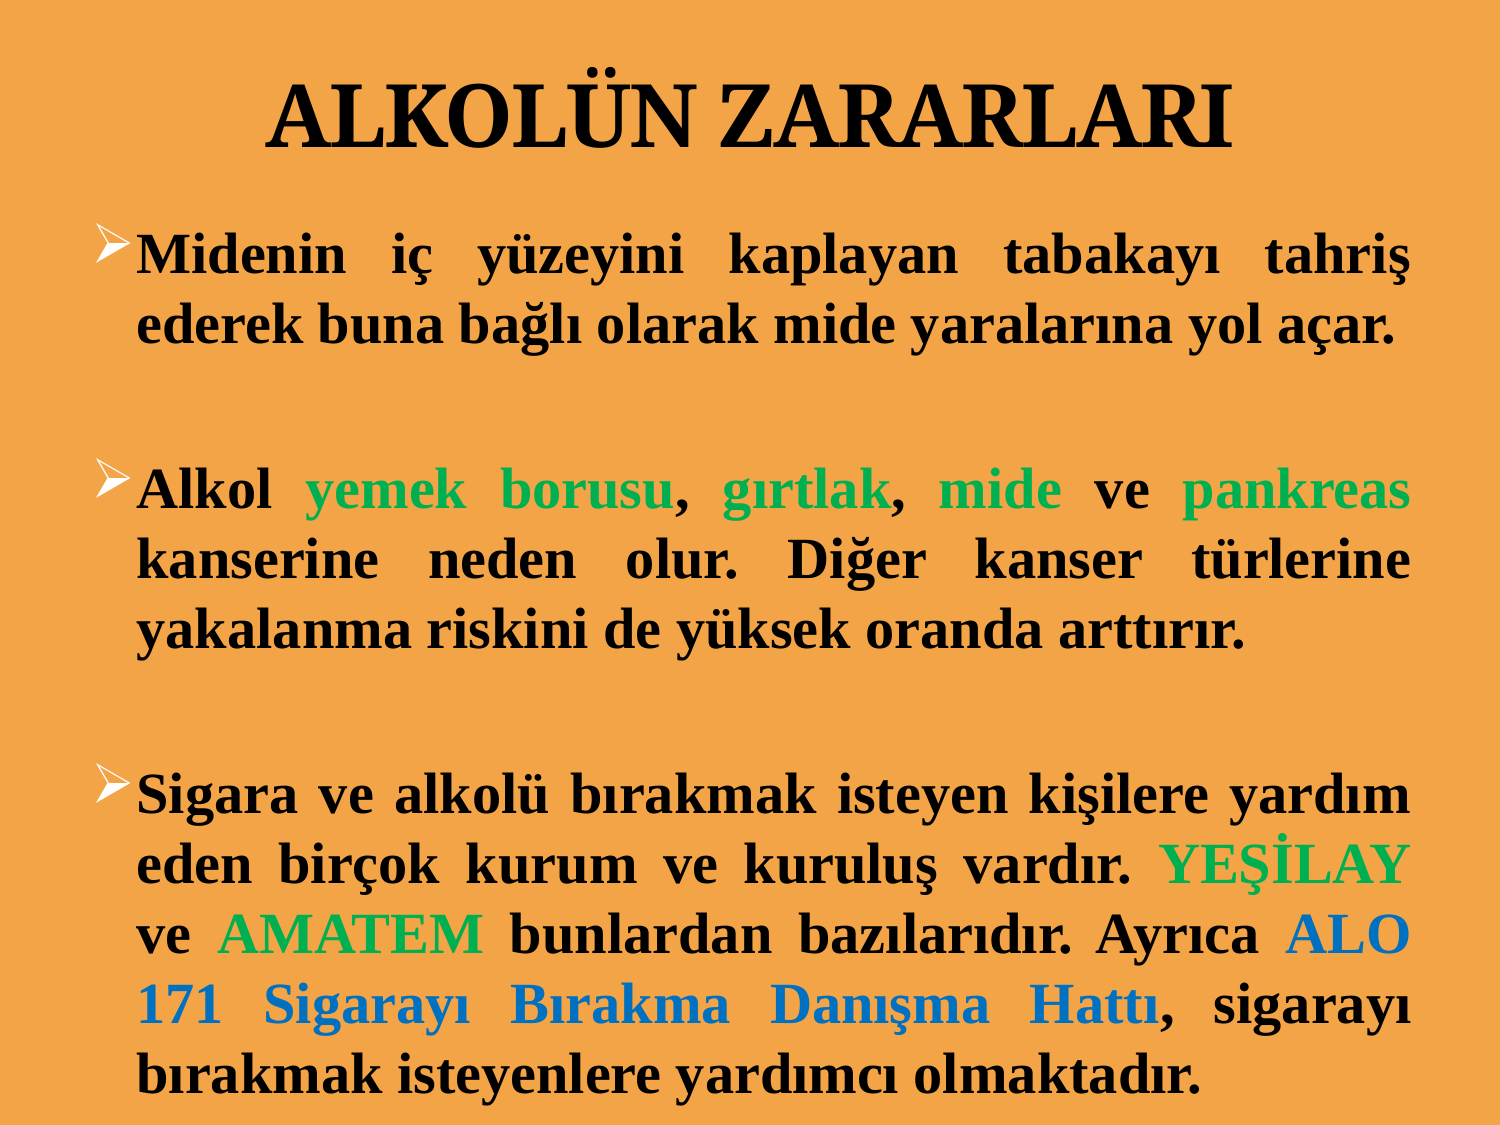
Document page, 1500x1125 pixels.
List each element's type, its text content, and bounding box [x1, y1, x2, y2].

list Midenin iç yüzeyini kaplayan tabakayı tahriş ederek buna bağlı olarak mide yaralarına yol açar. Alkol yemek borusu, gırtlak, mide ve pankreas kanserine neden olur. Diğer kanser türlerine yakalanma riskini de yüksek oranda arttırır. Sigara ve alkolü bırakmak isteyen kişilere yardım eden birçok kurum ve kuruluş vardır. YEŞİLAY ve AMATEM bunlardan bazılarıdır. Ayrıca ALO 171 Sigarayı Bırakma Danışma Hattı, sigarayı bırakmak isteyenlere yardımcı olmaktadır. [76, 208, 1427, 1125]
title ALKOLÜN ZARARLARI [74, 24, 1425, 173]
